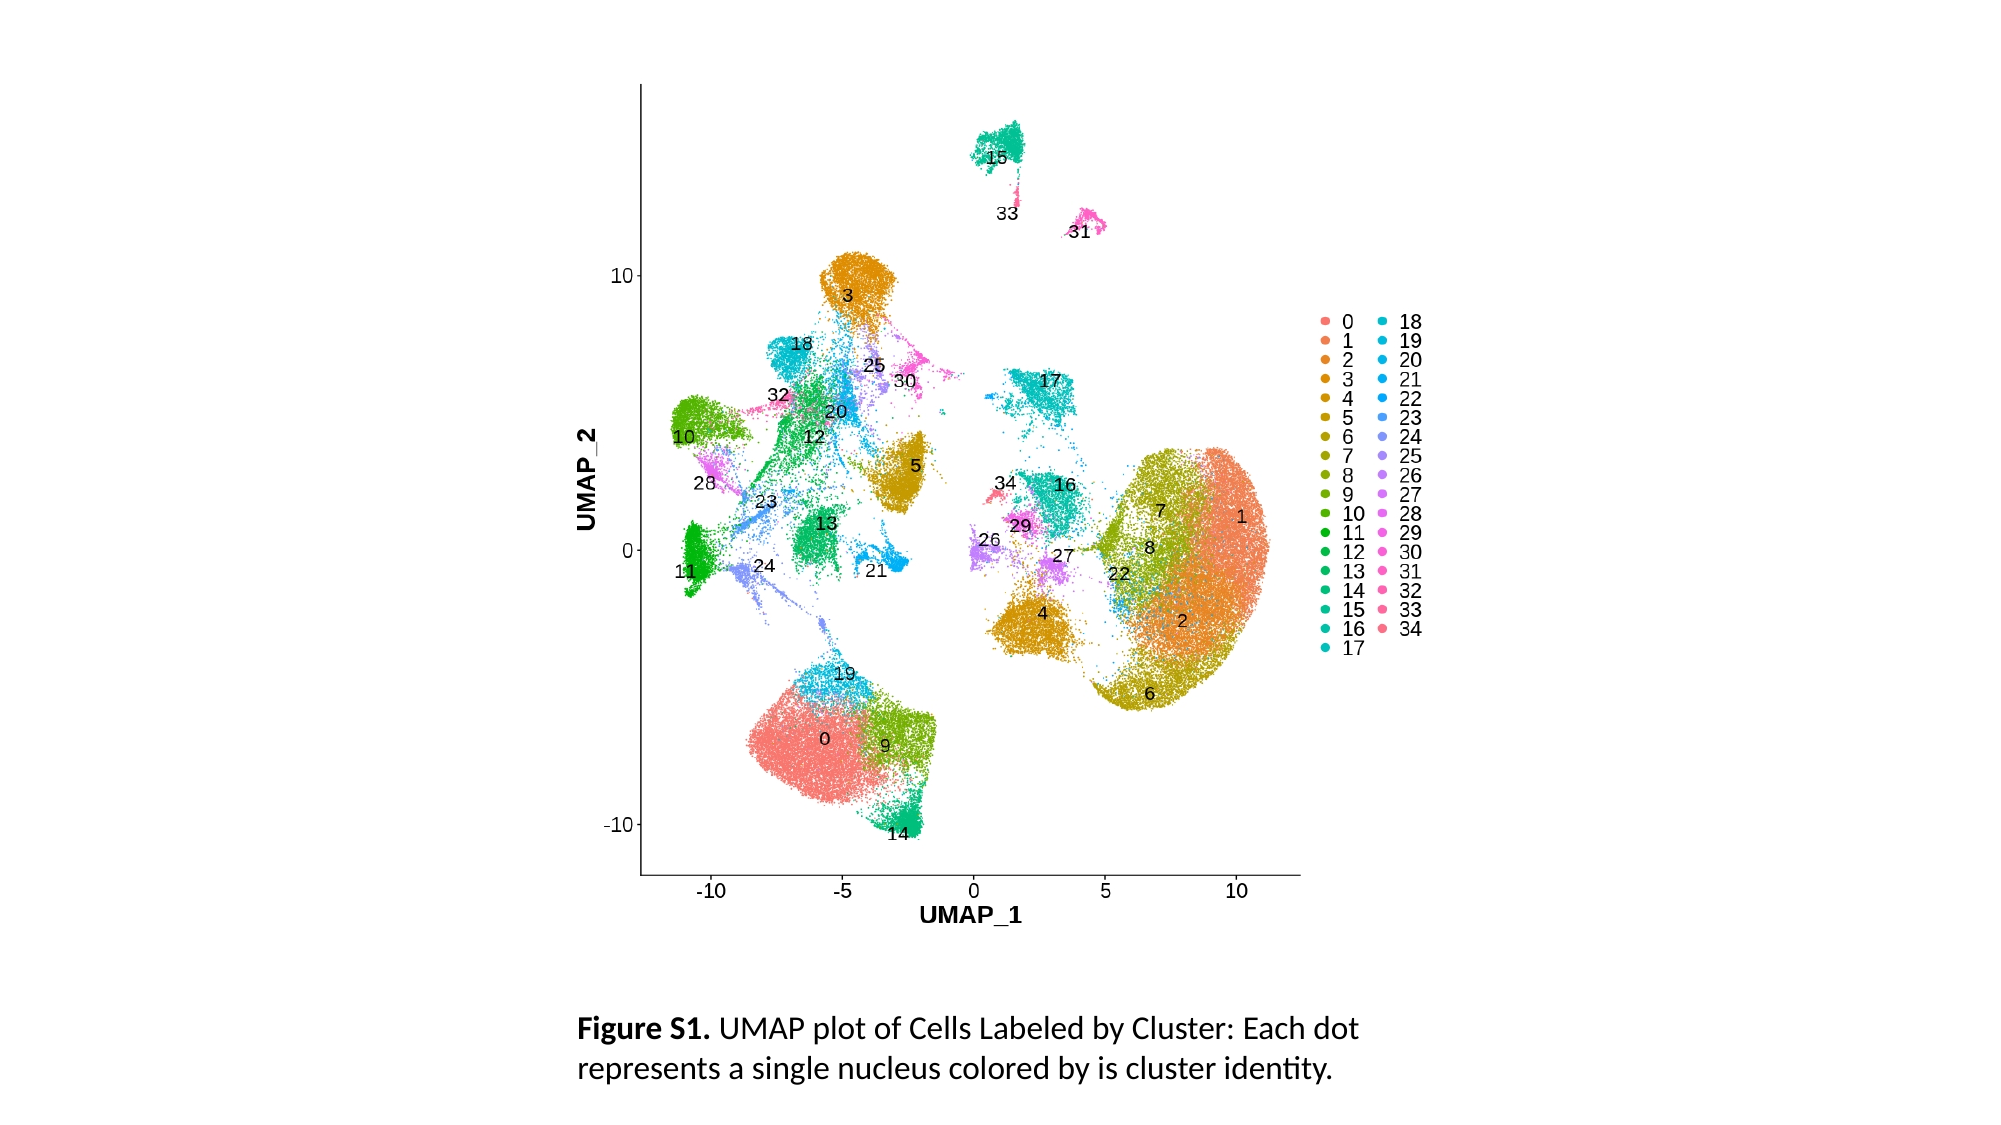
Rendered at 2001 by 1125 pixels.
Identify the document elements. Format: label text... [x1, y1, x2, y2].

picture [562, 70, 1436, 943]
text_box Figure S1. UMAP plot of Cells Labeled by Cluster: Each dot represents a single nucleus colored by is cluster identity. [562, 998, 1437, 1094]
